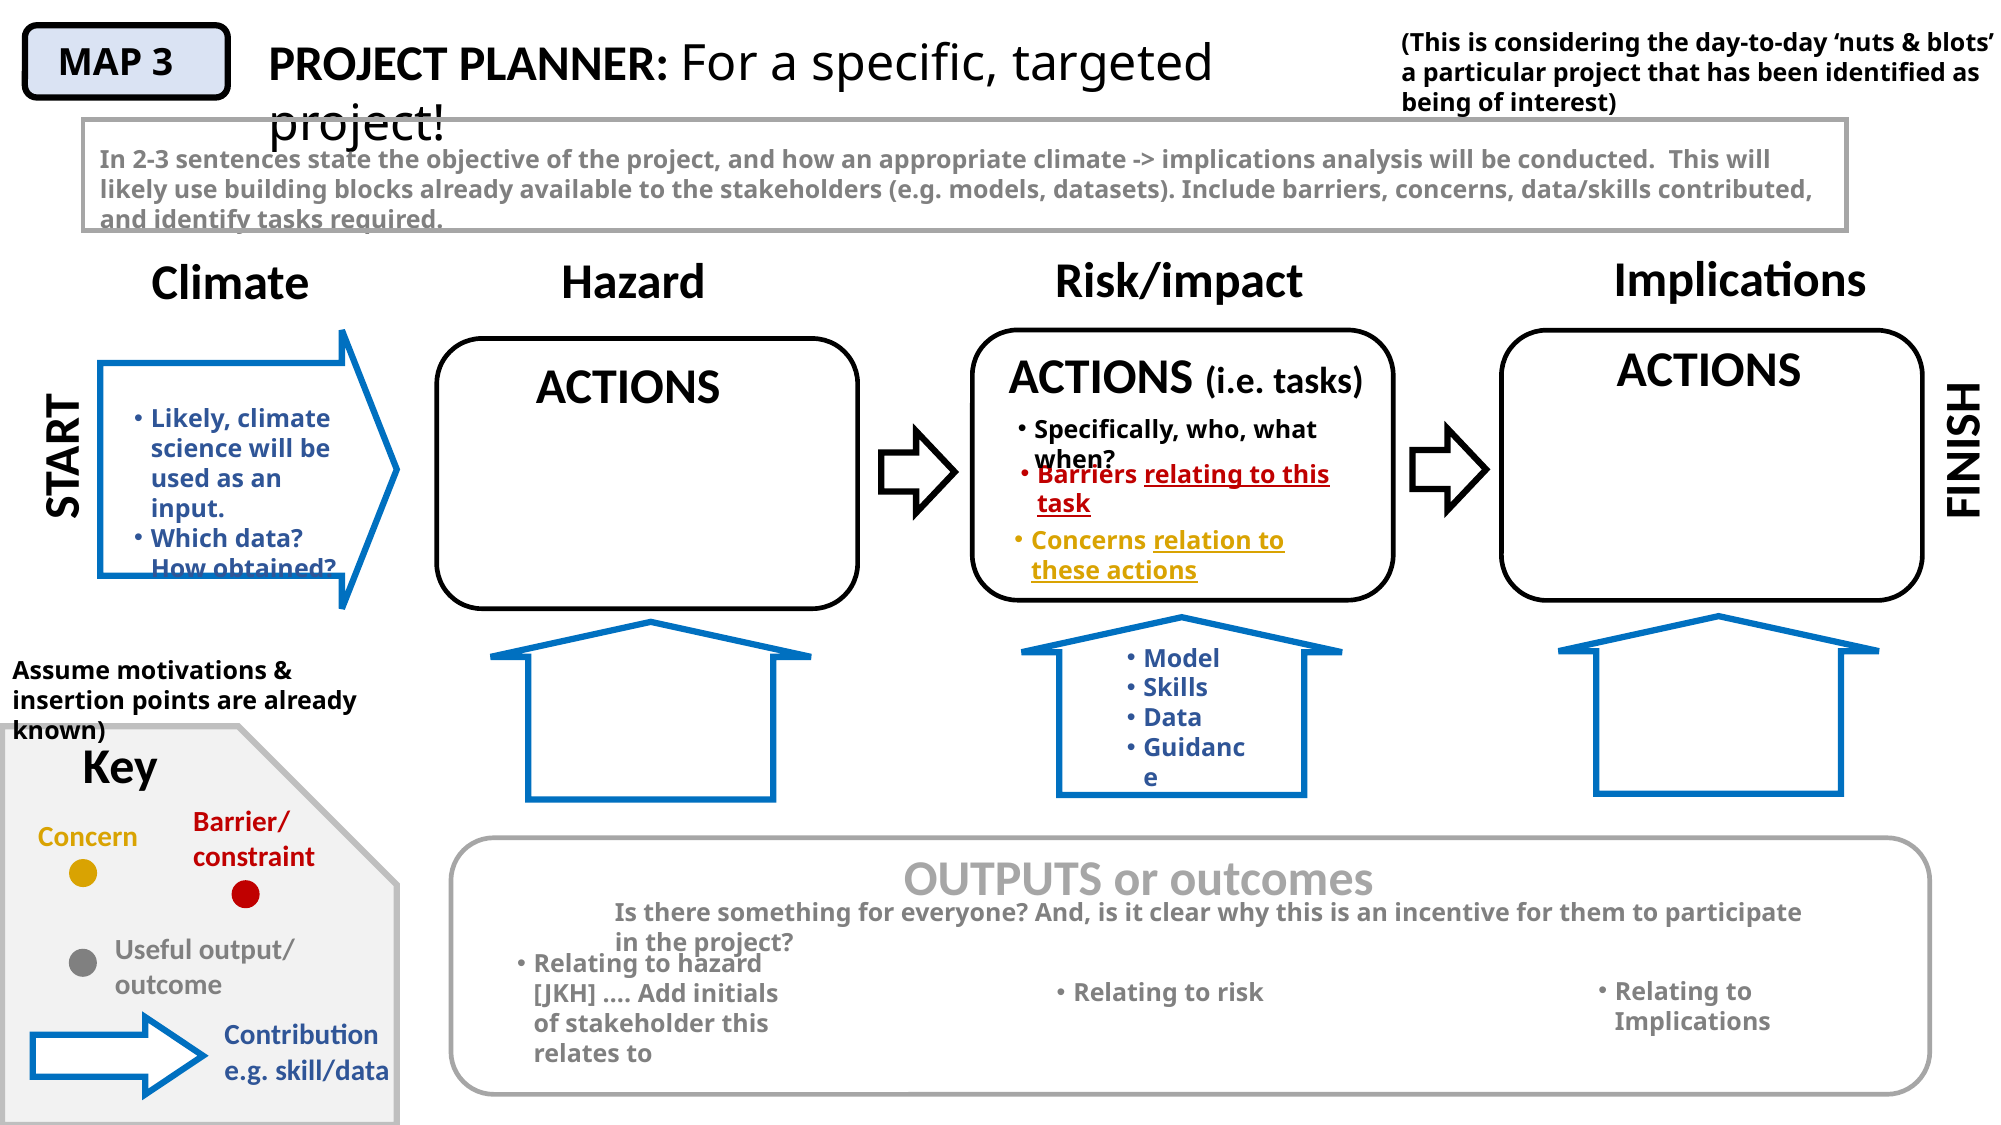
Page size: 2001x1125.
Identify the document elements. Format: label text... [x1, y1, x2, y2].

text_box MAP 3 [42, 31, 210, 91]
text_box [31, 1015, 205, 1097]
text_box [0, 752, 398, 1125]
text_box Barrier/ constraint [178, 794, 334, 880]
text_box [82, 118, 1848, 231]
text_box Specifically, who, what when? [1003, 405, 1402, 481]
text_box ACTIONS [521, 345, 741, 421]
text_box [1558, 615, 1880, 795]
text_box Relating to hazard [JKH] …. Add initials of stakeholder this relates to [502, 940, 800, 1075]
text_box Implications [1598, 239, 1910, 315]
text_box FINISH [1922, 301, 1997, 535]
text_box [1500, 329, 1924, 602]
text_box Relating to risk [1041, 969, 1339, 1014]
text_box ACTIONS (i.e. tasks) [993, 336, 1388, 412]
text_box Useful output/ outcome [100, 922, 329, 1008]
text_box [1269, 635, 1343, 796]
text_box [971, 328, 1395, 602]
text_box Likely, climate science will be used as an input. Which data? How obtained? [119, 395, 357, 590]
text_box In 2-3 sentences state the objective of the project, and how an appropriate climate -> implications analysis will be conducted. This will likely use building blocks already available to the stakeholders (e.g. models, datasets). Include barriers, concerns, data/skills contributed, and identify tasks required. [85, 231, 1847, 241]
text_box Climate [136, 241, 371, 317]
text_box (This is considering the day-to-day ‘nuts & blots’ of a particular project that has been identified as being of interest) [1386, 19, 2000, 124]
text_box Concern [23, 810, 221, 860]
text_box ACTIONS [1601, 328, 1822, 404]
text_box Assume motivations & insertion points are already known) [0, 647, 384, 752]
text_box [1021, 616, 1264, 796]
text_box Risk/impact [1040, 240, 1329, 316]
text_box [1411, 426, 1488, 513]
text_box [490, 620, 812, 801]
text_box Model Skills Data Guidance [1112, 634, 1269, 800]
text_box [69, 860, 98, 888]
text_box PROJECT PLANNER: For a specific, targeted project! [253, 23, 1377, 118]
text_box [449, 836, 1931, 1096]
text_box OUTPUTS or outcomes [889, 838, 1428, 889]
text_box [231, 880, 260, 909]
text_box [880, 428, 957, 516]
text_box [68, 948, 97, 977]
text_box Is there something for everyone? And, is it clear why this is an incentive for them to participate in the project? [599, 889, 1847, 965]
text_box [99, 329, 398, 577]
text_box Relating to Implications [1583, 967, 1881, 1043]
text_box [435, 337, 859, 610]
text_box Contribution e.g. skill/data [209, 1008, 411, 1094]
text_box Key [68, 752, 197, 801]
text_box Hazard [546, 240, 781, 316]
text_box [23, 24, 229, 99]
text_box START [21, 301, 97, 535]
text_box [340, 590, 351, 610]
